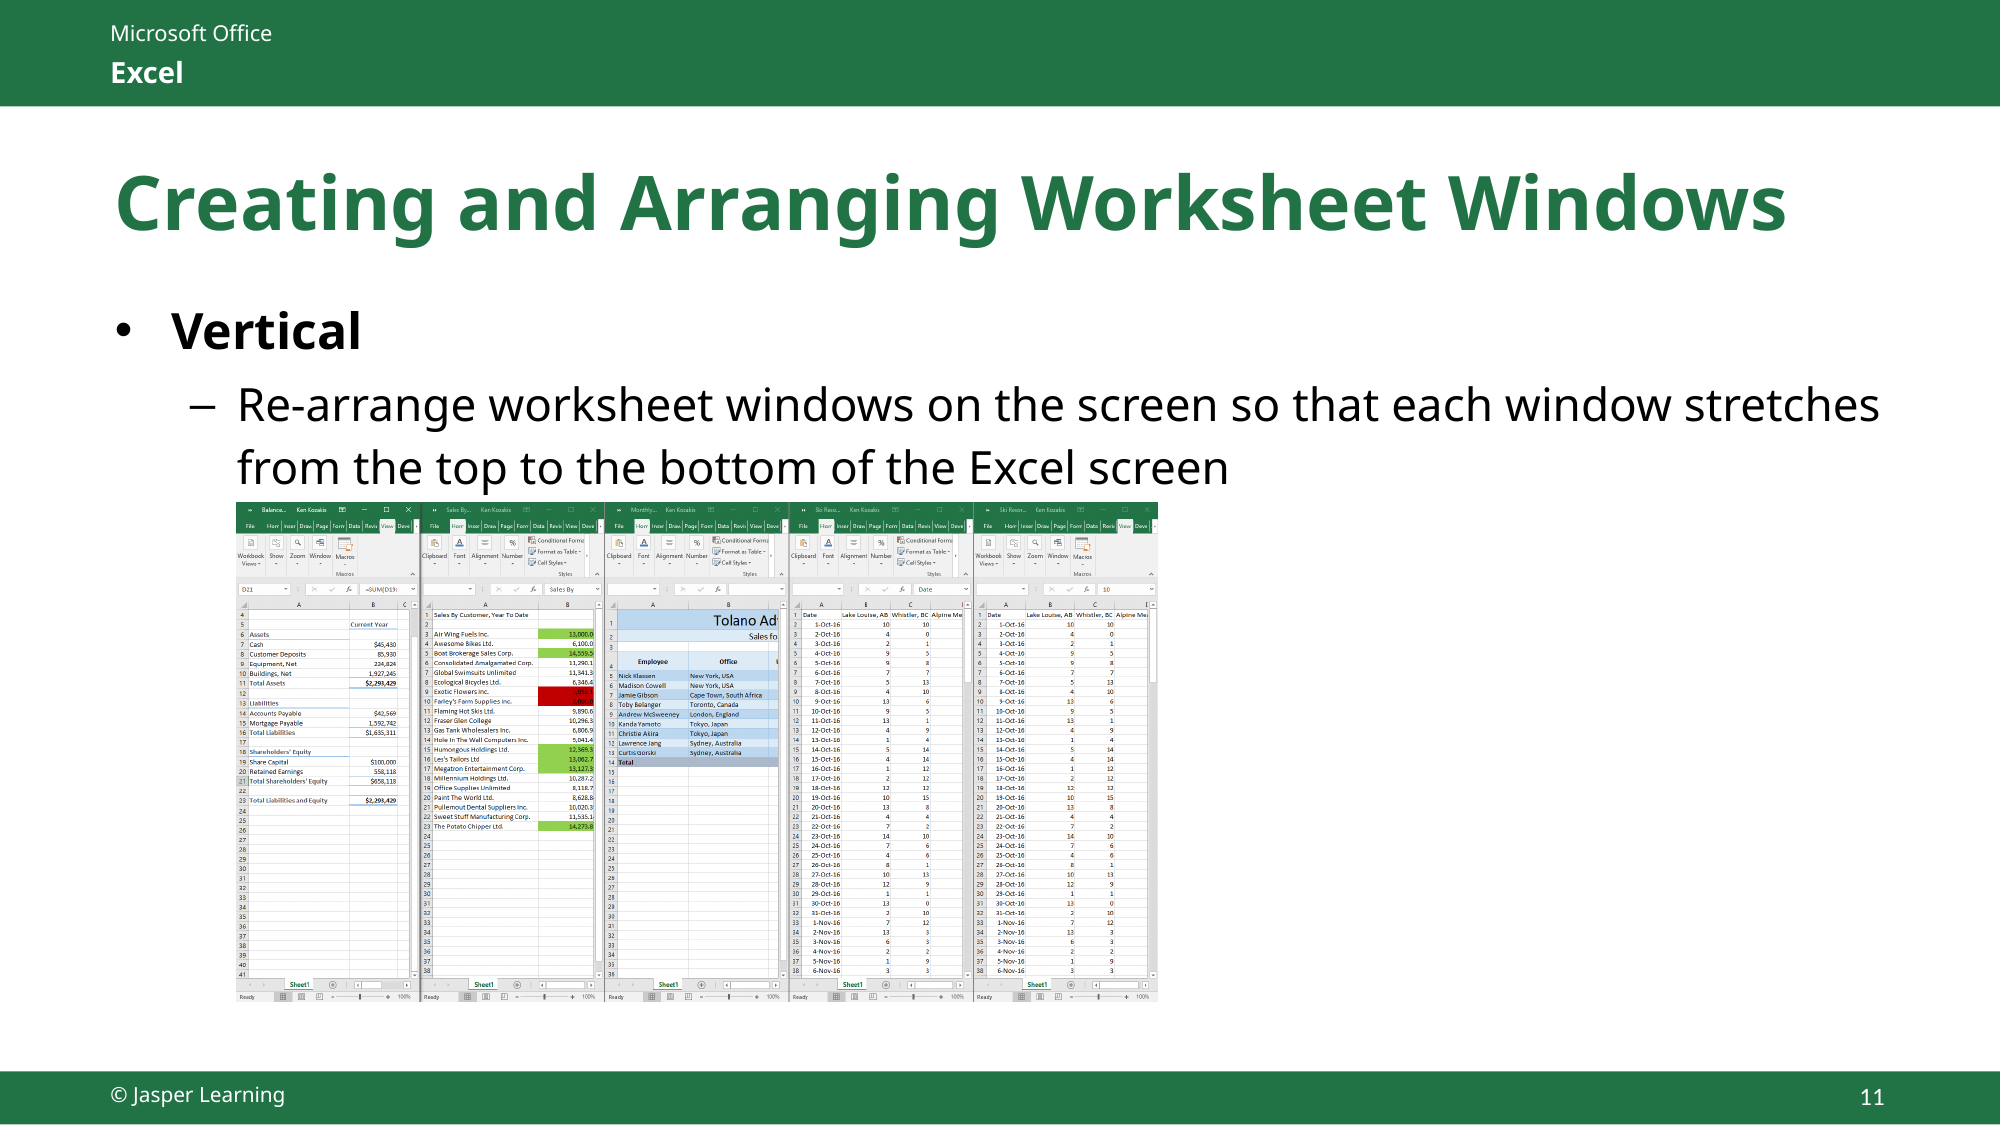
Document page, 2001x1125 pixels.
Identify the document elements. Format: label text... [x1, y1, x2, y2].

slide_number 11 [1433, 1065, 1900, 1125]
footer © Jasper Learning [95, 1065, 729, 1125]
title Creating and Arranging Worksheet Windows [99, 118, 1900, 282]
list Vertical Re-arrange worksheet windows on the screen so that each window stretches from the top to the bottom of the Excel screen [99, 283, 1900, 1026]
picture [236, 502, 1159, 1003]
